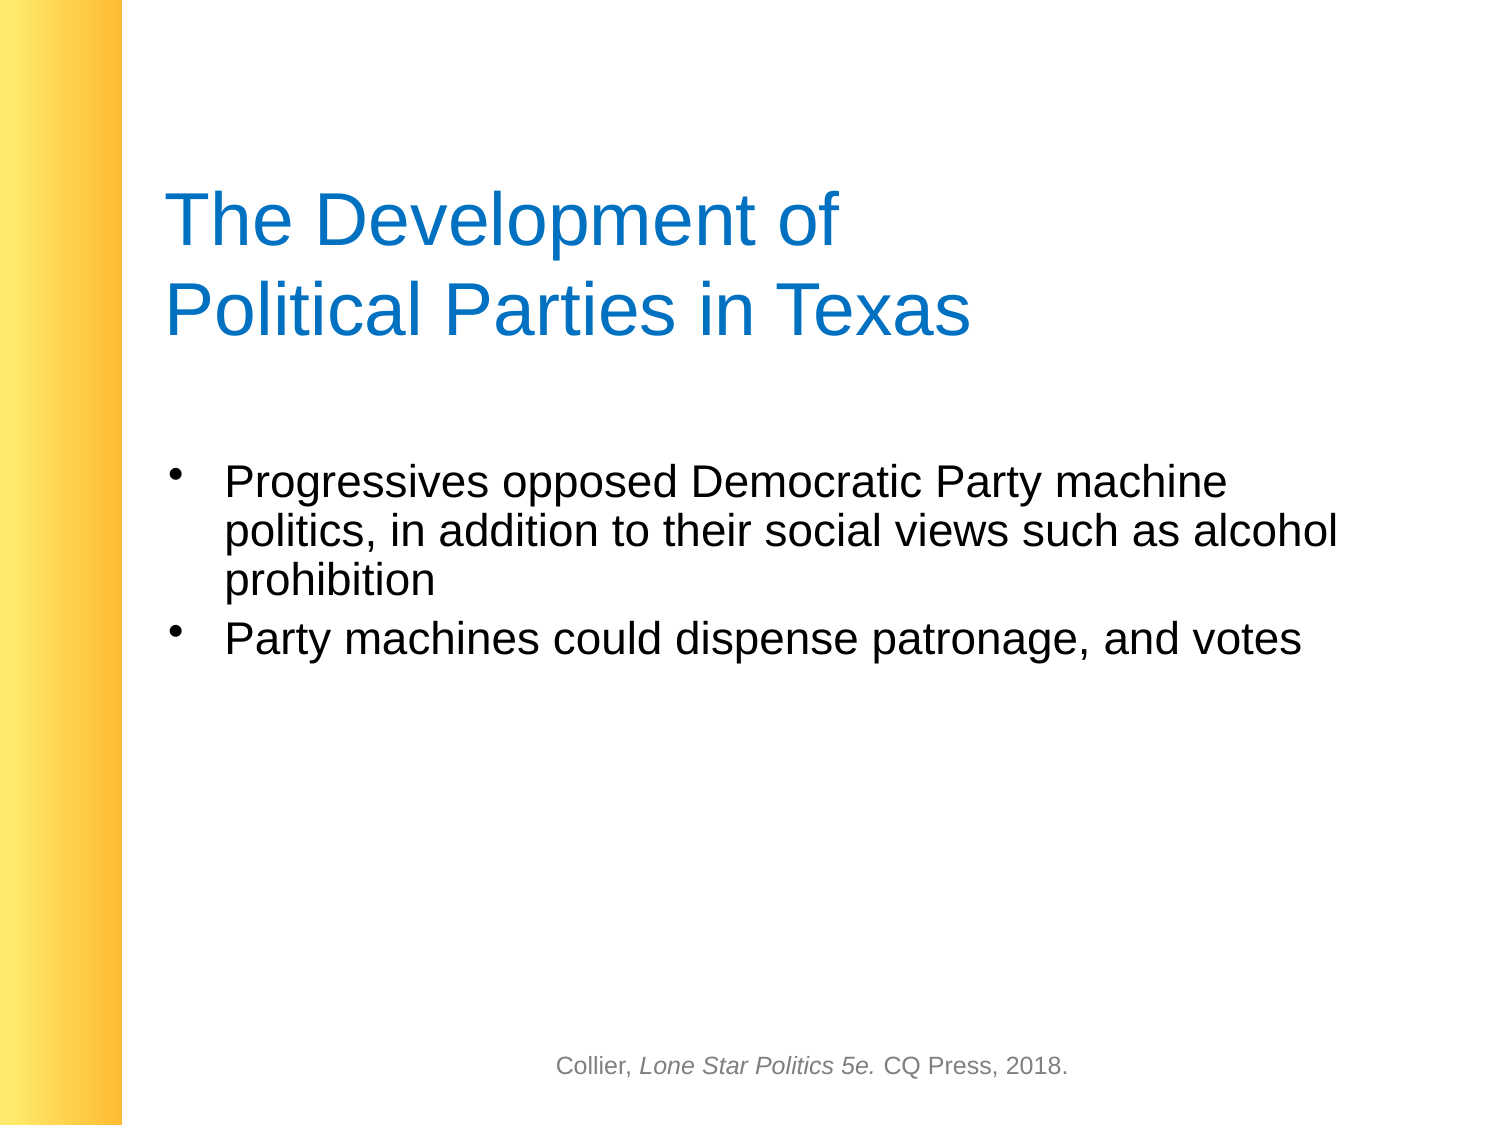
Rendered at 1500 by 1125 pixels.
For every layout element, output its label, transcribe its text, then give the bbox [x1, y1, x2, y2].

text_box Collier, Lone Star Politics 5e. CQ Press, 2018. [525, 1042, 1100, 1087]
list Progressives opposed Democratic Party machine politics, in addition to their social views such as alcohol prohibition Party machines could dispense patronage, and votes [153, 450, 1391, 825]
picture [0, 0, 1500, 1125]
title The Development of Political Parties in Texas [150, 162, 1463, 350]
